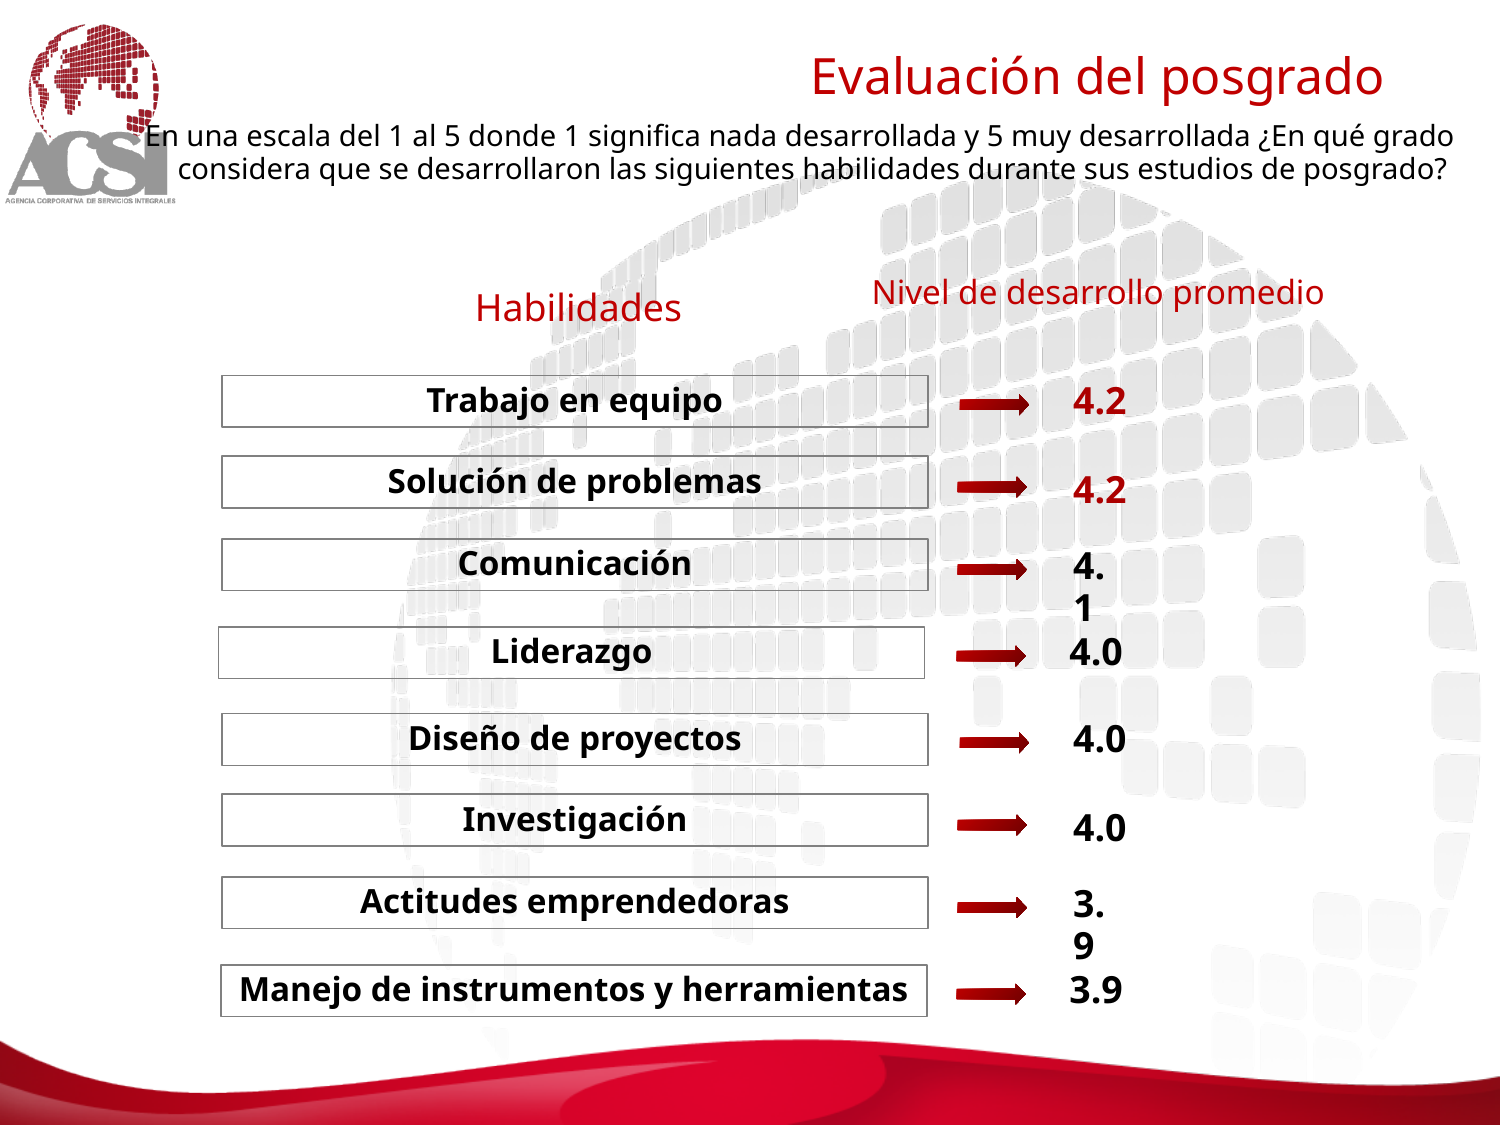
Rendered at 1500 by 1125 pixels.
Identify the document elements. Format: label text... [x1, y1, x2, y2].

text_box 3.9 [1054, 962, 1200, 1020]
text_box Solución de problemas [221, 456, 929, 508]
text_box Habilidades [312, 280, 845, 338]
text_box Manejo de instrumentos y herramientas [220, 964, 928, 1017]
text_box [959, 732, 1029, 754]
text_box 4.0 [1058, 711, 1204, 768]
text_box [956, 645, 1026, 667]
text_box [959, 394, 1029, 416]
text_box 4.2 [1058, 373, 1204, 430]
text_box Evaluación del posgrado [642, 42, 1500, 114]
text_box Nivel de desarrollo promedio [832, 267, 1365, 319]
text_box 3.9 [1058, 876, 1141, 962]
picture [0, 19, 182, 208]
text_box [957, 476, 1027, 498]
text_box Comunicación [221, 538, 929, 591]
text_box En una escala del 1 al 5 donde 1 significa nada desarrollada y 5 muy desarrollada ¿En qué grado considera que se desarrollaron las siguientes habilidades durante sus estudios de posgrado? [76, 113, 1471, 194]
picture [0, 149, 1500, 1125]
text_box Diseño de proyectos [221, 713, 929, 766]
text_box 4.1 [1058, 538, 1141, 624]
text_box [957, 814, 1027, 836]
text_box Liderazgo [218, 626, 925, 679]
text_box Trabajo en equipo [221, 375, 929, 428]
text_box Investigación [221, 794, 929, 847]
text_box 4.0 [1054, 624, 1200, 682]
text_box 4.2 [1058, 462, 1204, 520]
text_box [957, 559, 1027, 580]
text_box [957, 897, 1027, 918]
text_box Actitudes emprendedoras [221, 876, 929, 929]
text_box [956, 983, 1026, 1005]
text_box 4.0 [1058, 800, 1204, 858]
